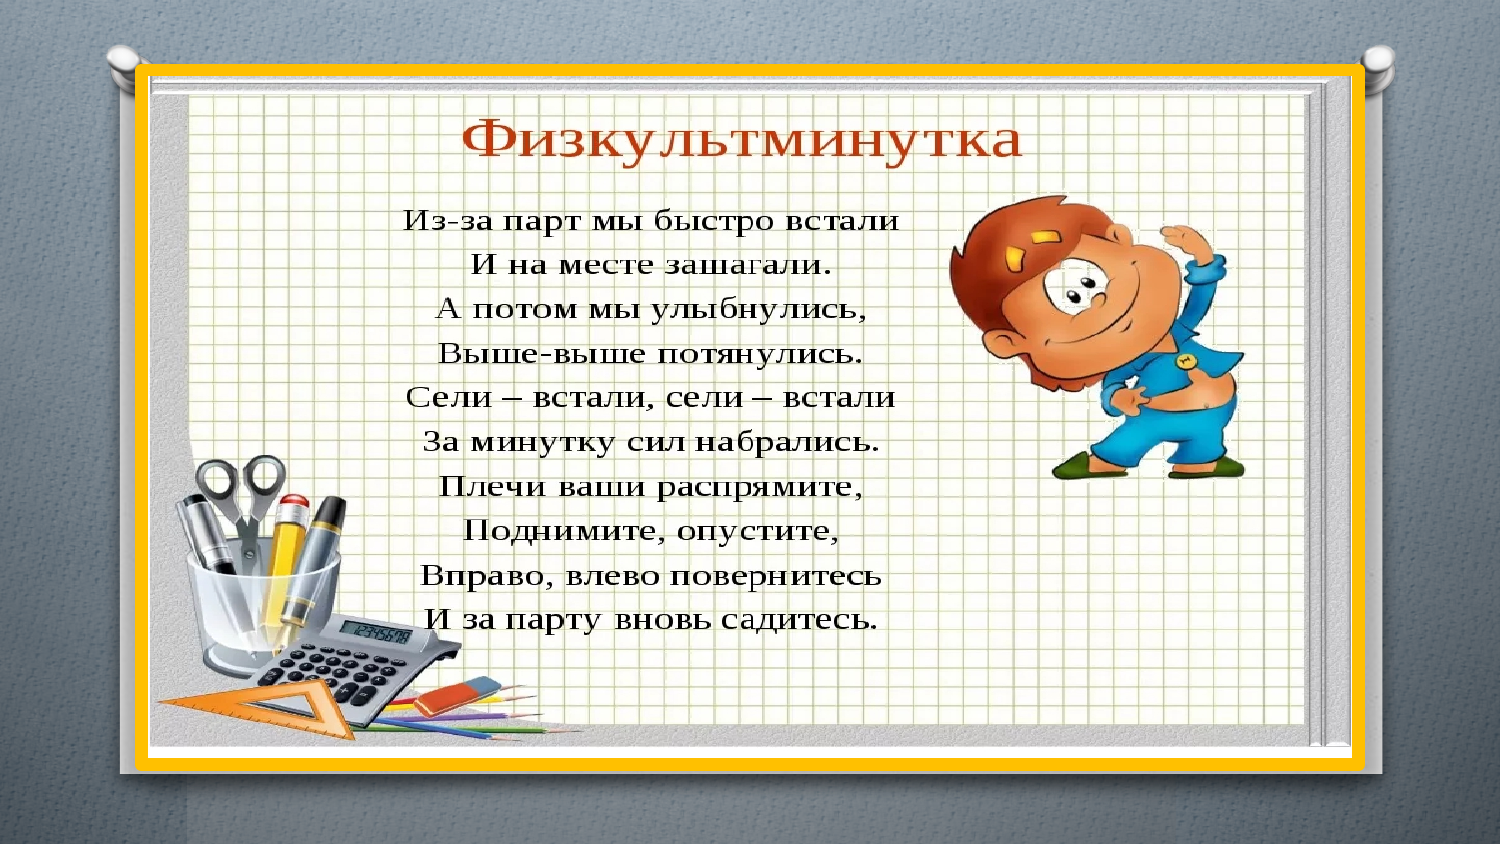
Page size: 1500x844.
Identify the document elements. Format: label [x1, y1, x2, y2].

picture [147, 76, 1353, 759]
picture [1322, 22, 1433, 114]
picture [80, 18, 192, 106]
